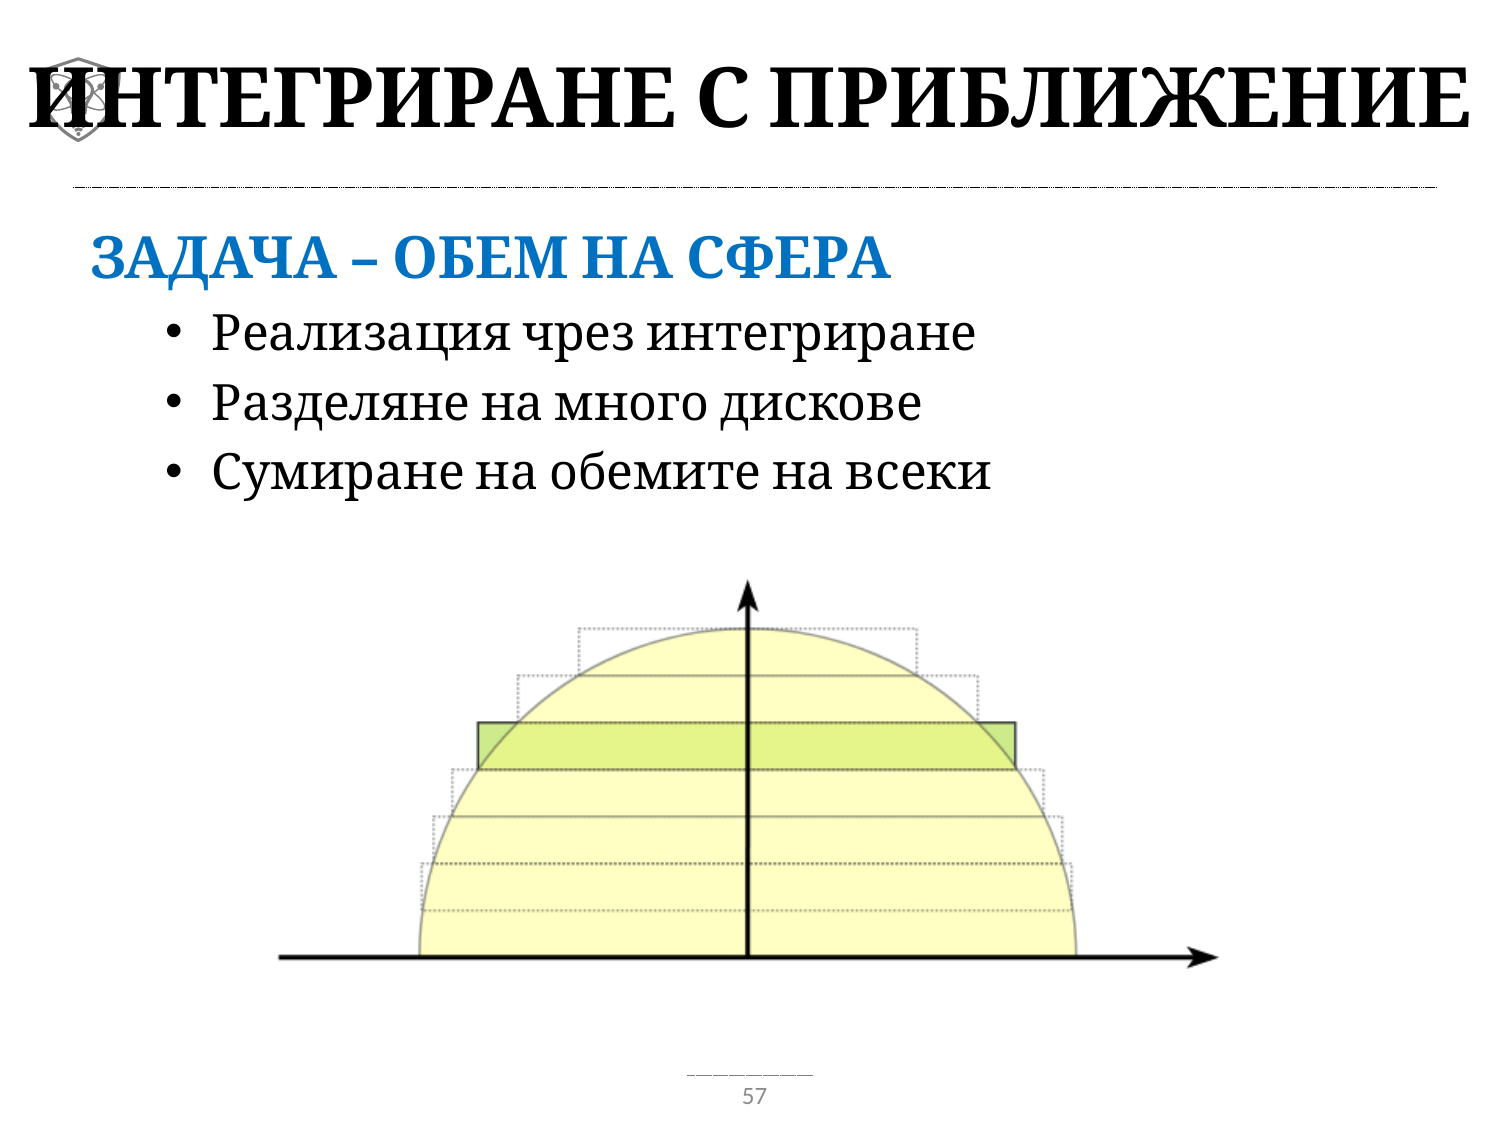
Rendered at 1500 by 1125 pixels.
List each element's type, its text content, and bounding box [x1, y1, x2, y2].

list Задача – обем на сфера Реализация чрез интегриране Разделяне на много дискове Сумиране на обемите на всеки [75, 212, 1450, 1063]
slide_number 57 [579, 1065, 930, 1125]
title Интегриране с приближение [0, 0, 1500, 188]
picture [259, 562, 1238, 980]
